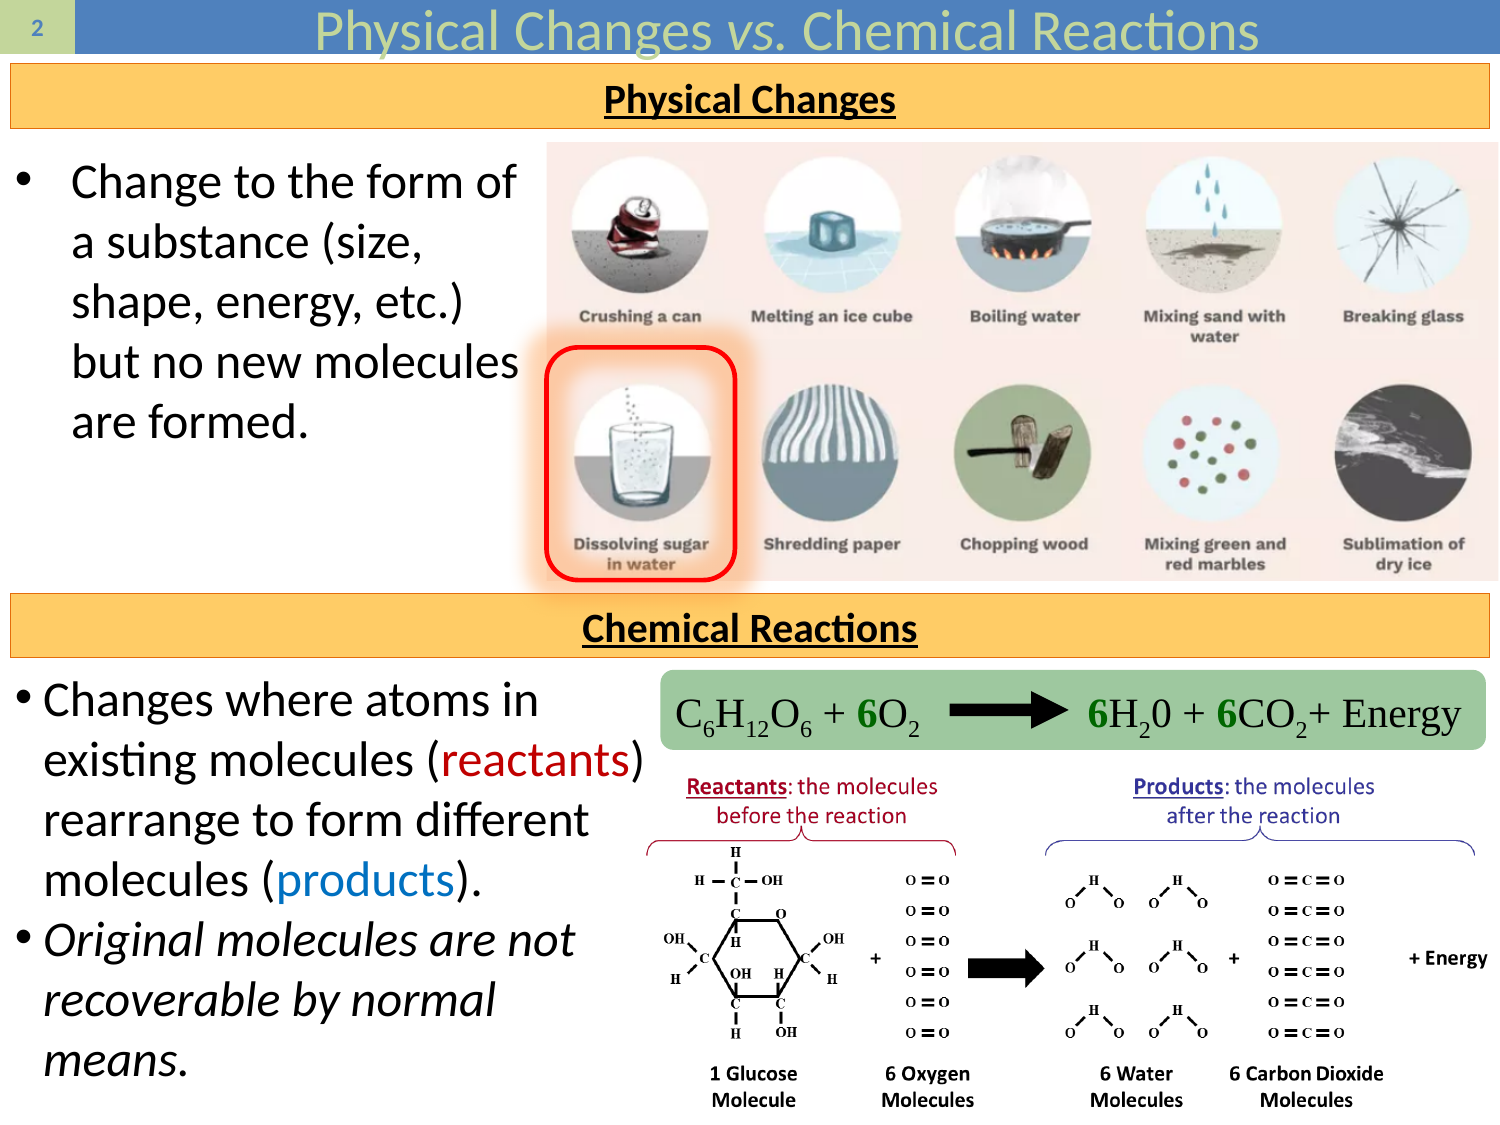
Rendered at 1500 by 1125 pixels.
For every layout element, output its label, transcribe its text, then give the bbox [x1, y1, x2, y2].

text_box Changes where atoms in existing molecules (reactants) rearrange to form different molecules (products). Original molecules are not recoverable by normal means. [0, 658, 661, 1094]
text_box Chemical Reactions [10, 593, 1490, 658]
text_box Change to the form of a substance (size, shape, energy, etc.) but no new molecules are formed. [0, 141, 545, 456]
picture [546, 141, 1499, 581]
picture [645, 763, 1500, 1125]
text_box Chemical Reactions [536, 342, 541, 456]
title Physical Changes vs. Chemical Reactions [75, 0, 1500, 54]
text_box Physical Changes [10, 63, 1490, 129]
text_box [660, 669, 1487, 751]
